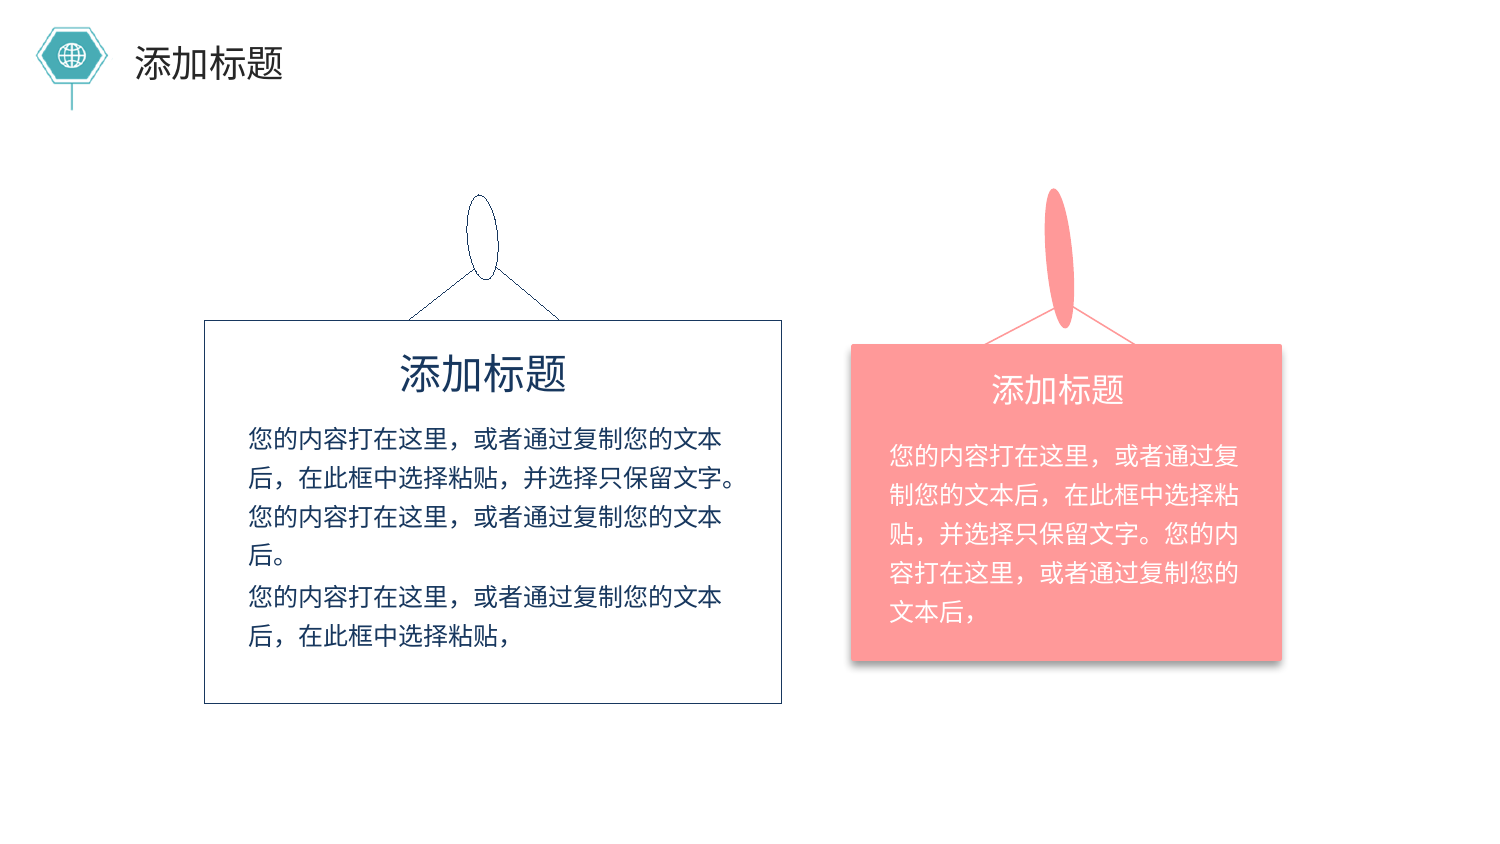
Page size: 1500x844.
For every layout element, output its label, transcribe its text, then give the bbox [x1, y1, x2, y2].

text_box 添加标题 [119, 32, 300, 93]
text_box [204, 194, 782, 704]
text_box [853, 189, 1281, 659]
picture [29, 20, 113, 115]
